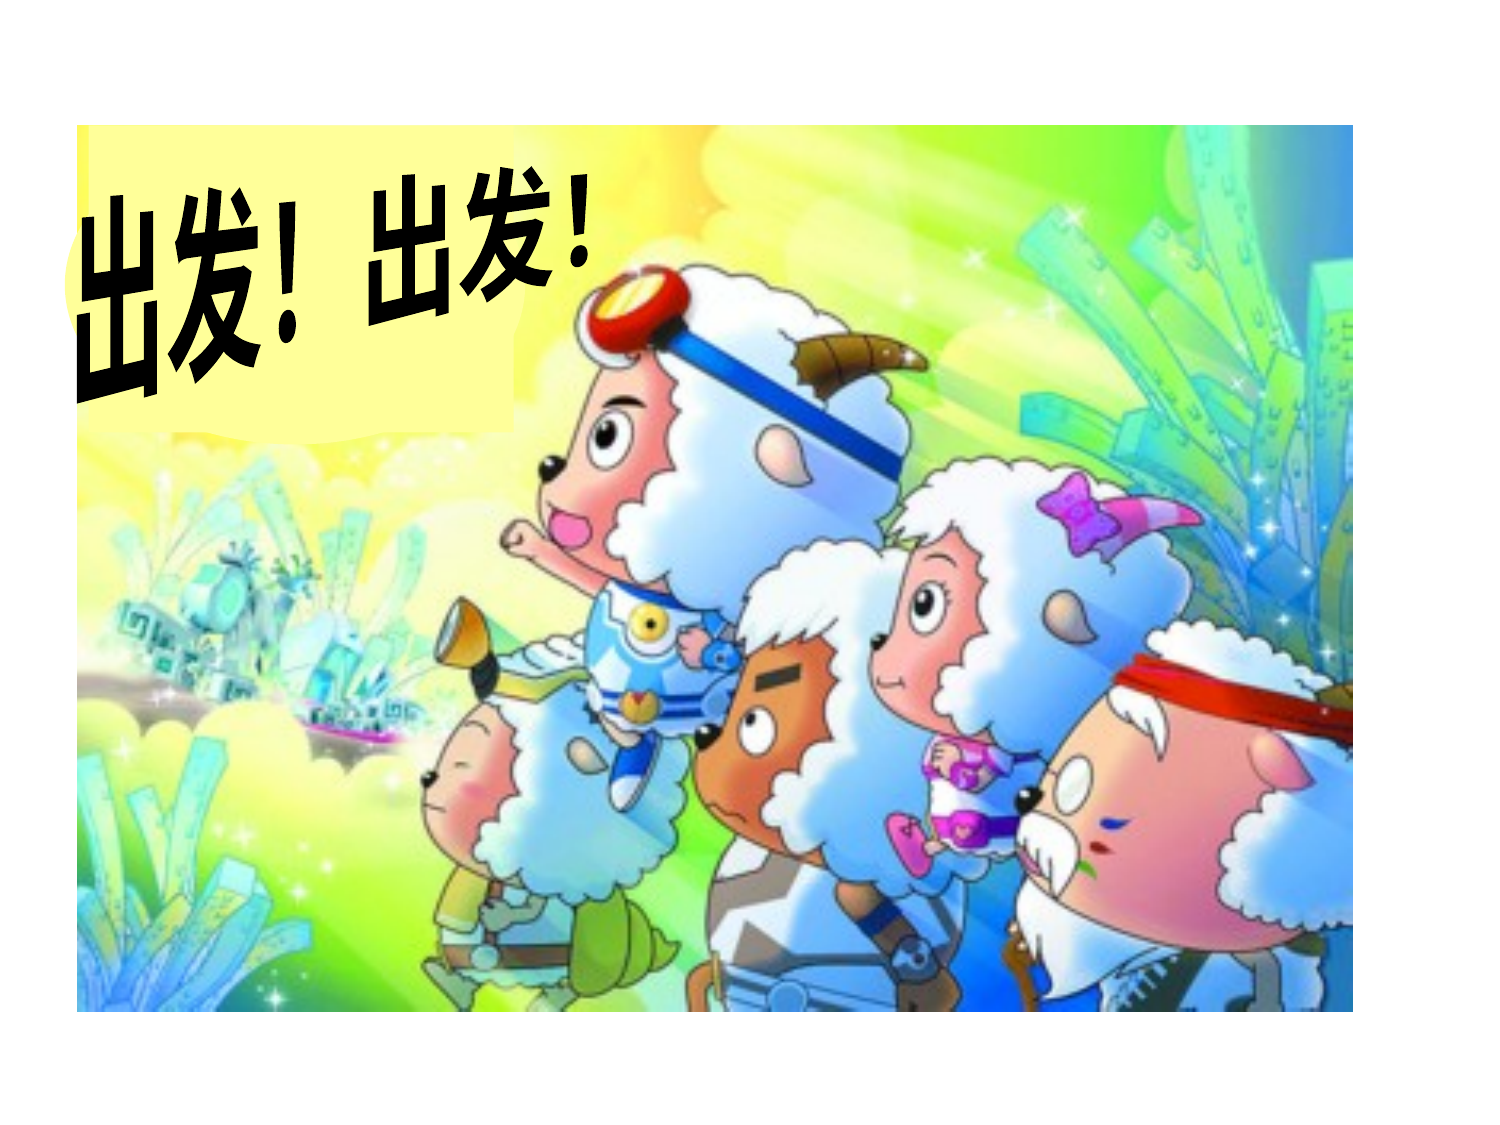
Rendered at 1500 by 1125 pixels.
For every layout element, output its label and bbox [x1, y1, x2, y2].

text_box [64, 125, 1353, 1012]
